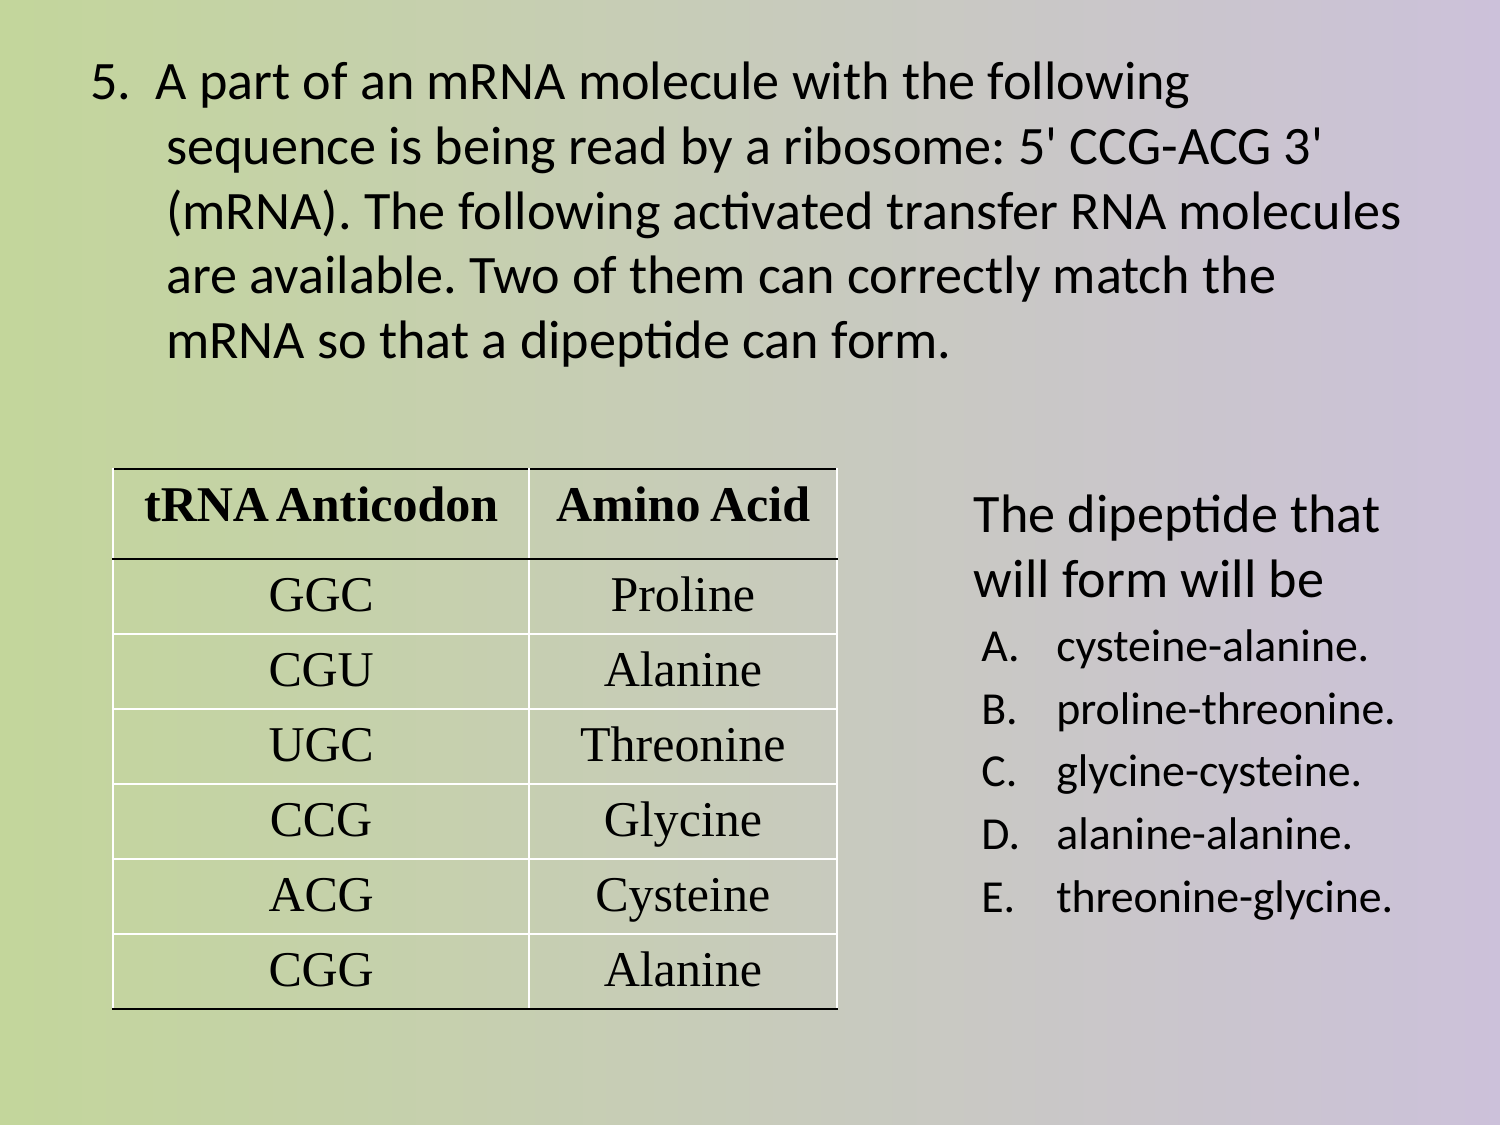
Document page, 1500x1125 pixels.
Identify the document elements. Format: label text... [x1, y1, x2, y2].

table_cell Glycine [530, 785, 836, 858]
table_cell Threonine [530, 710, 836, 783]
table_header Amino Acid [530, 470, 836, 558]
table_cell Alanine [530, 635, 836, 708]
table_cell UGC [114, 710, 528, 783]
table_header tRNA Anticodon [114, 470, 528, 558]
table_cell Proline [530, 560, 836, 633]
list 5. A part of an mRNA molecule with the following sequence is being read by a ribosome: 5' CCG-ACG 3' (mRNA). The following activated transfer RNA molecules are available. Two of them can correctly match the mRNA so that a dipeptide can form. [75, 37, 1420, 478]
table_cell CGG [114, 935, 528, 1008]
table_cell CGU [114, 635, 528, 708]
table_cell Cysteine [530, 860, 836, 933]
table_cell ACG [114, 860, 528, 933]
table_cell Alanine [530, 935, 836, 1008]
table_cell GGC [114, 560, 528, 633]
list The dipeptide that will form will be cysteine-alanine. proline-threonine. glycine-cysteine. alanine-alanine. threonine-glycine. [871, 470, 1468, 1002]
table_cell CCG [114, 785, 528, 858]
